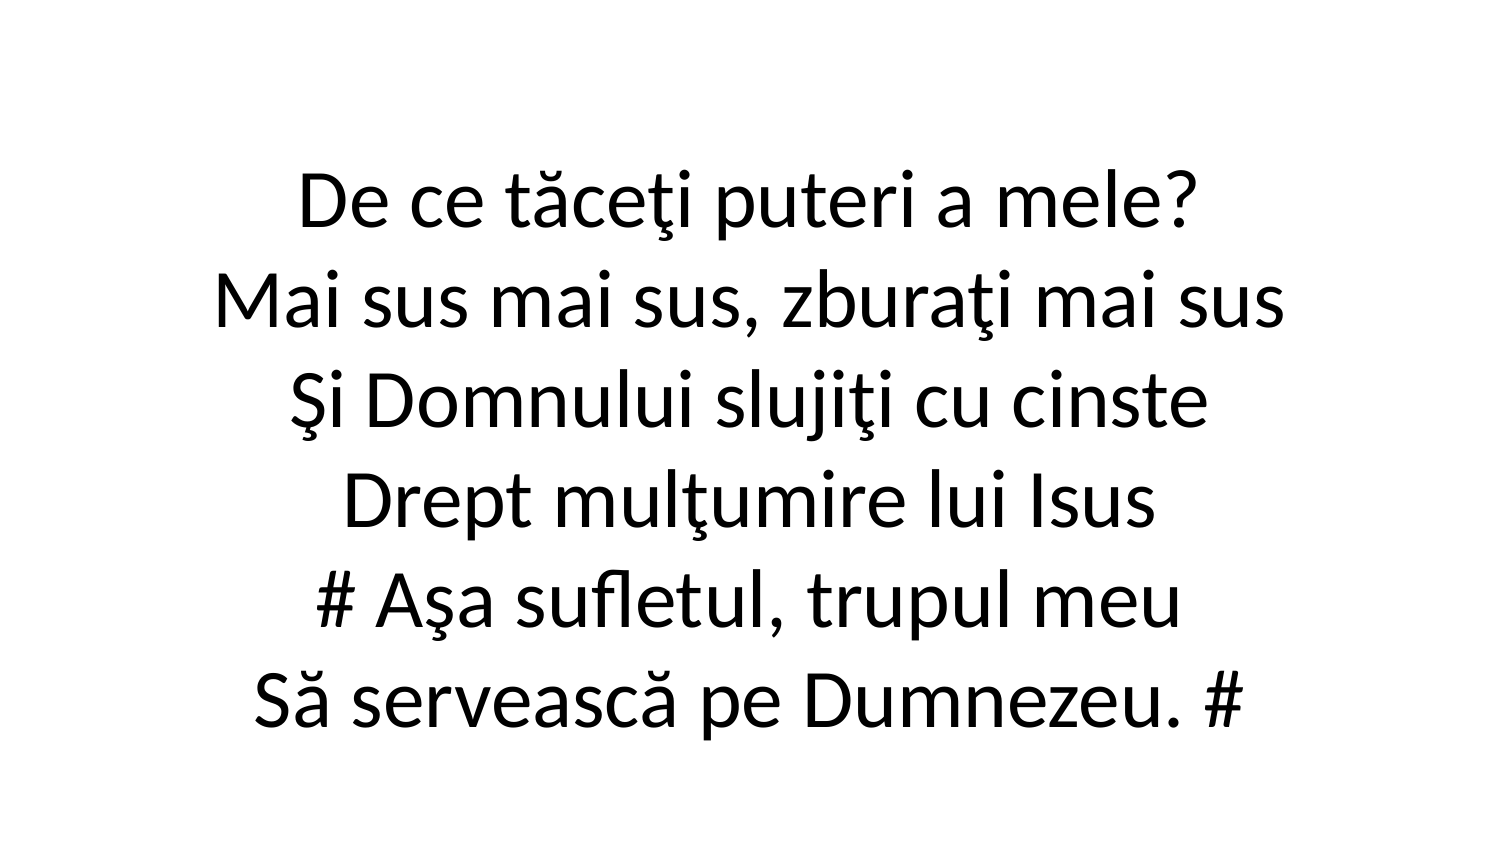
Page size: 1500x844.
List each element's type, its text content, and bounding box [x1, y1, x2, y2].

text_box De ce tăceţi puteri a mele? Mai sus mai sus, zburaţi mai sus Şi Domnului slujiţi cu cinste Drept mulţumire lui Isus # Aşa sufletul, trupul meu Să servească pe Dumnezeu. # [197, 92, 1303, 752]
